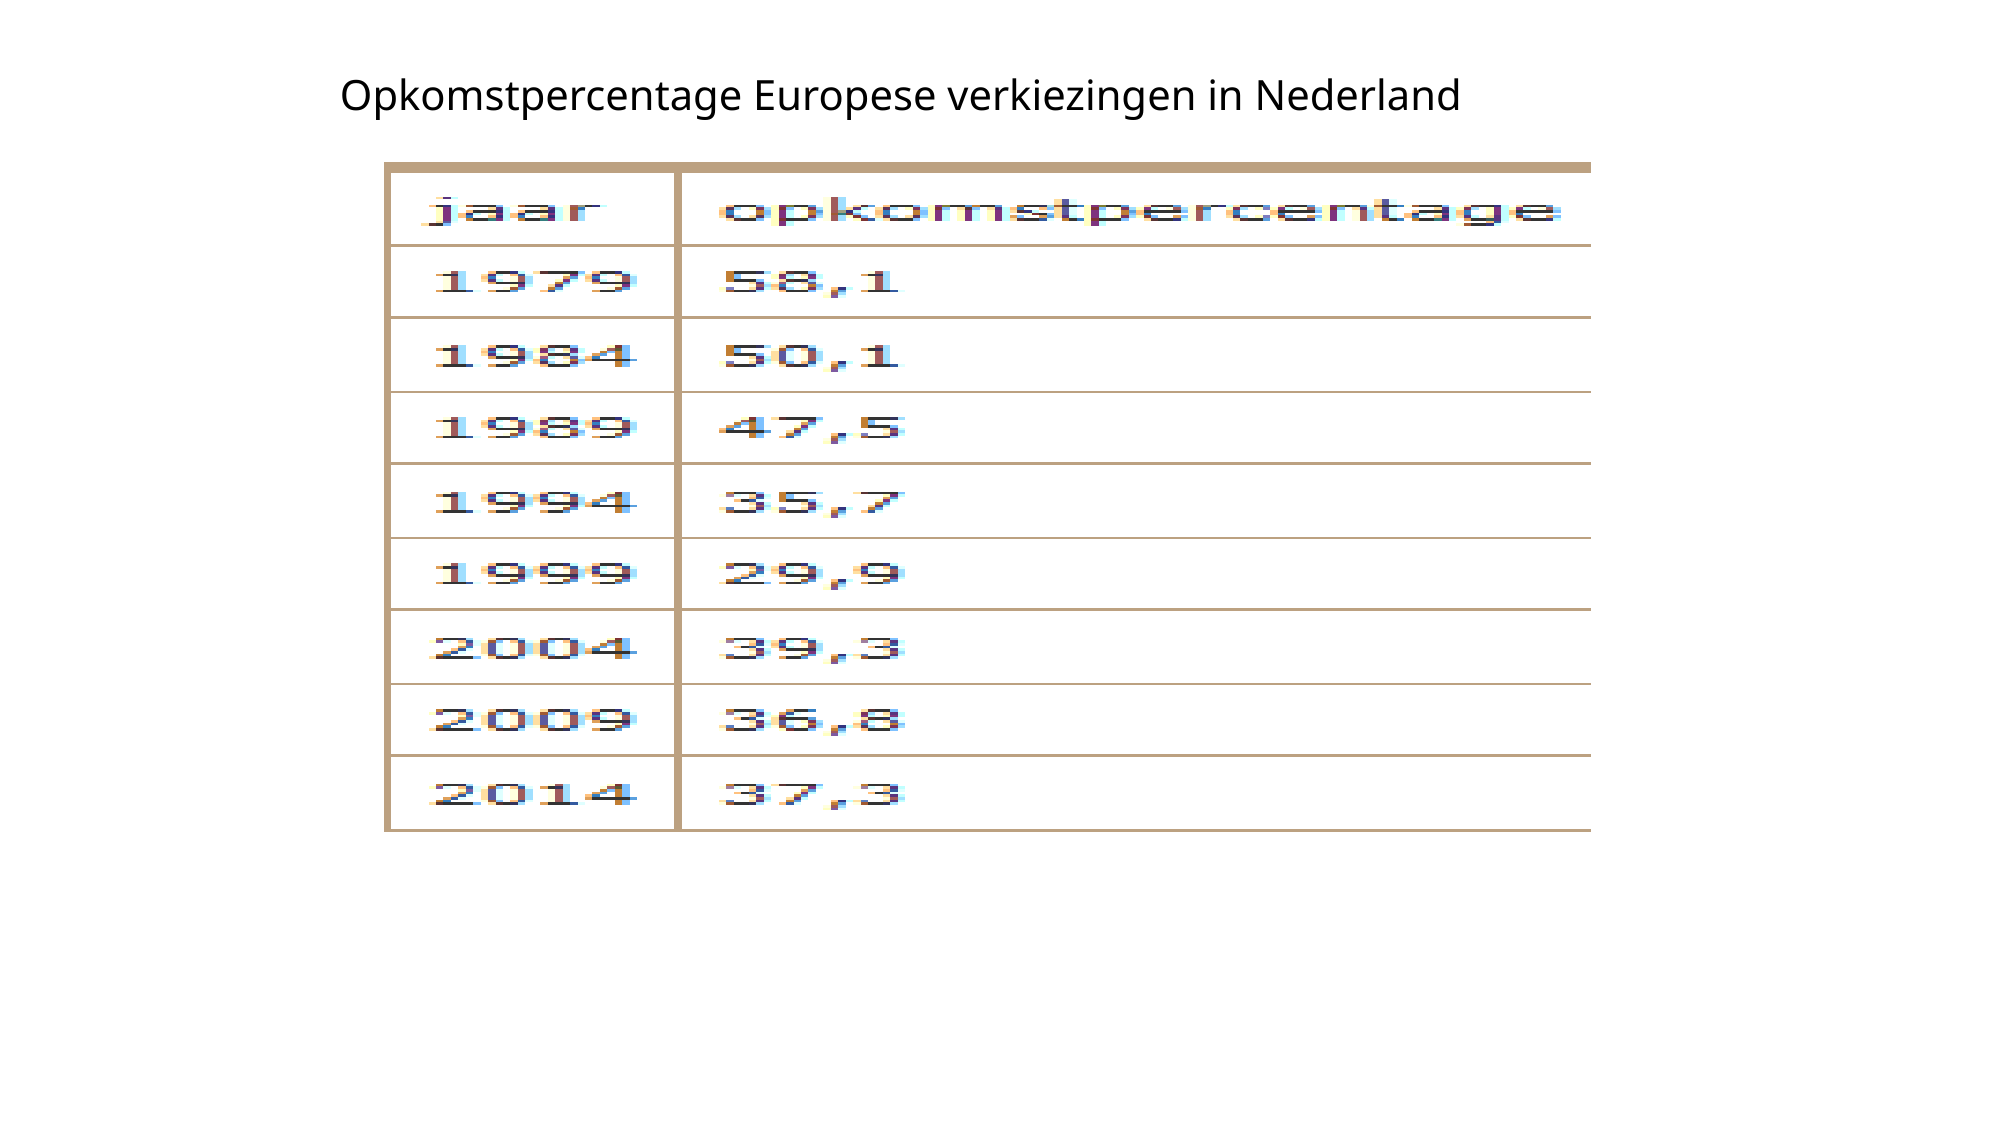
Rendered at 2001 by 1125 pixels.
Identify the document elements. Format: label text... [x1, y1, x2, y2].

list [362, 160, 1591, 832]
title Opkomstpercentage Europese verkiezingen in Nederland [324, 45, 1675, 149]
